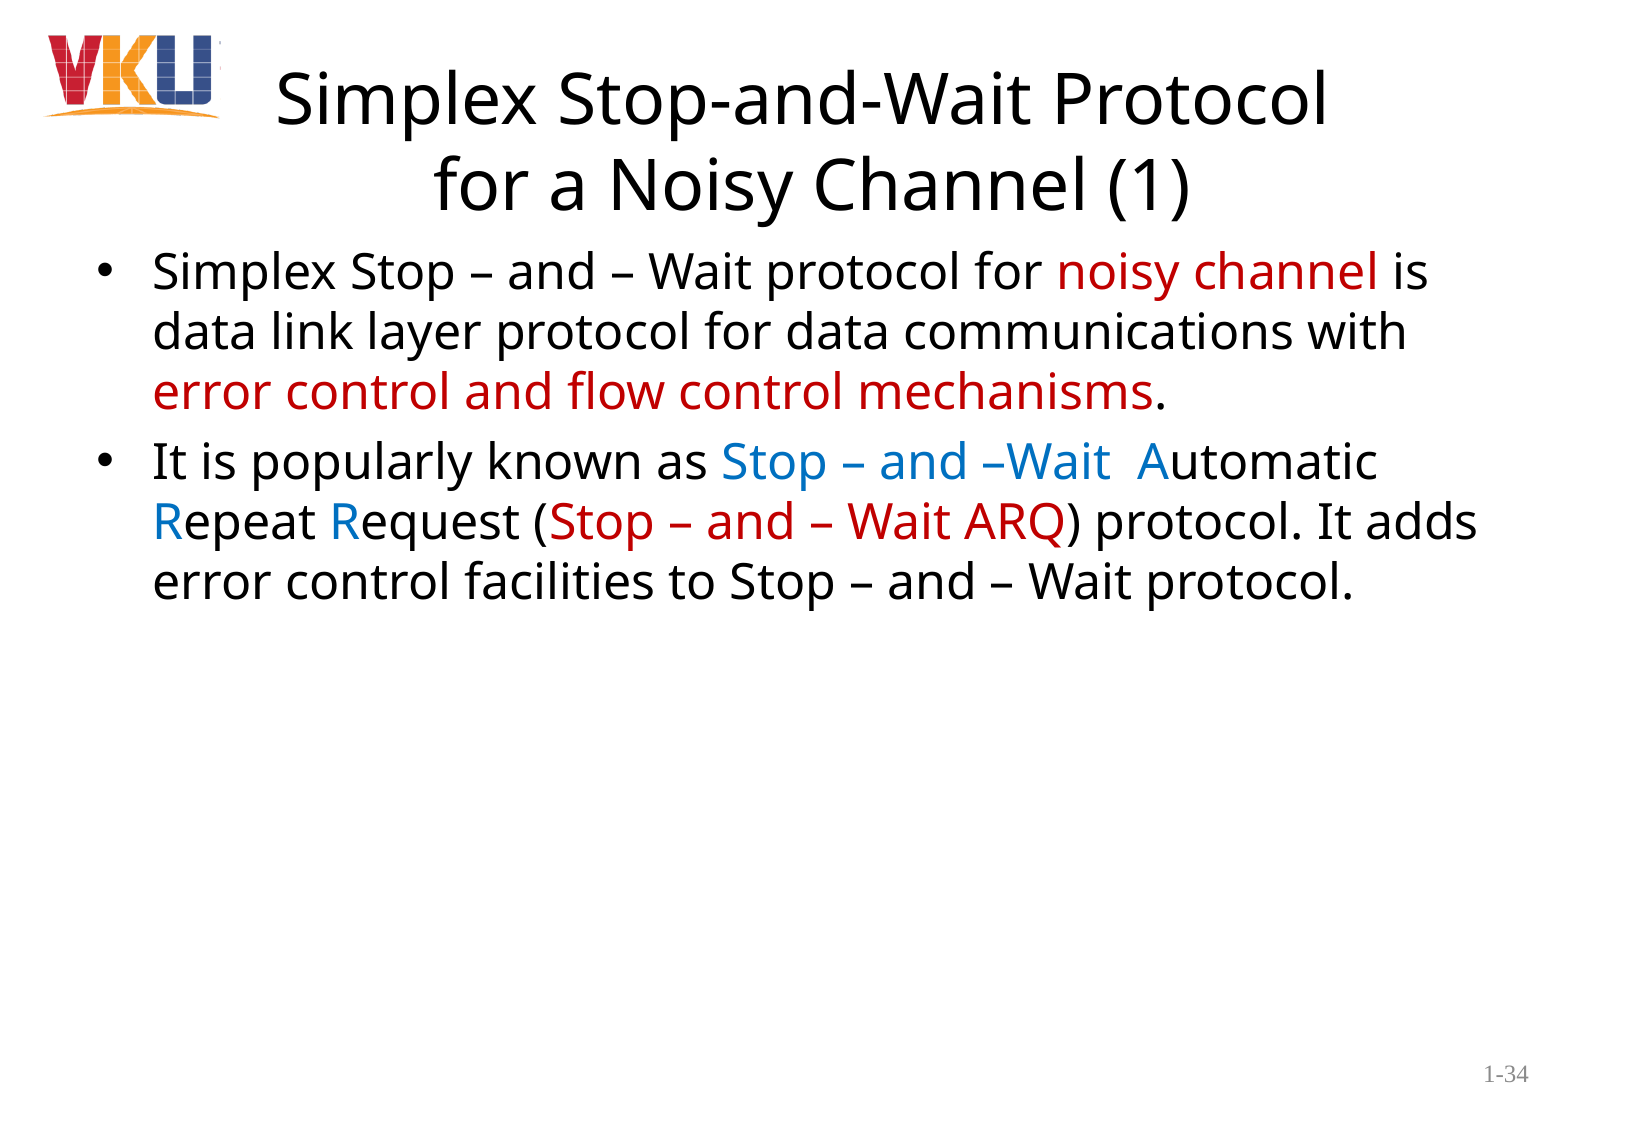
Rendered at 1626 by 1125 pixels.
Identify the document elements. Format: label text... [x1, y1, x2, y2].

title Simplex Stop-and-Wait Protocol for a Noisy Channel (1) [81, 45, 1544, 232]
picture [32, 21, 228, 129]
list Simplex Stop – and – Wait protocol for noisy channel is data link layer protocol for data communications with error control and flow control mechanisms. It is popularly known as Stop – and –Wait Automatic Repeat Request (Stop – and – Wait ARQ) protocol. It adds error control facilities to Stop – and – Wait protocol. [81, 232, 1544, 1038]
slide_number 1-34 [1164, 1042, 1544, 1103]
